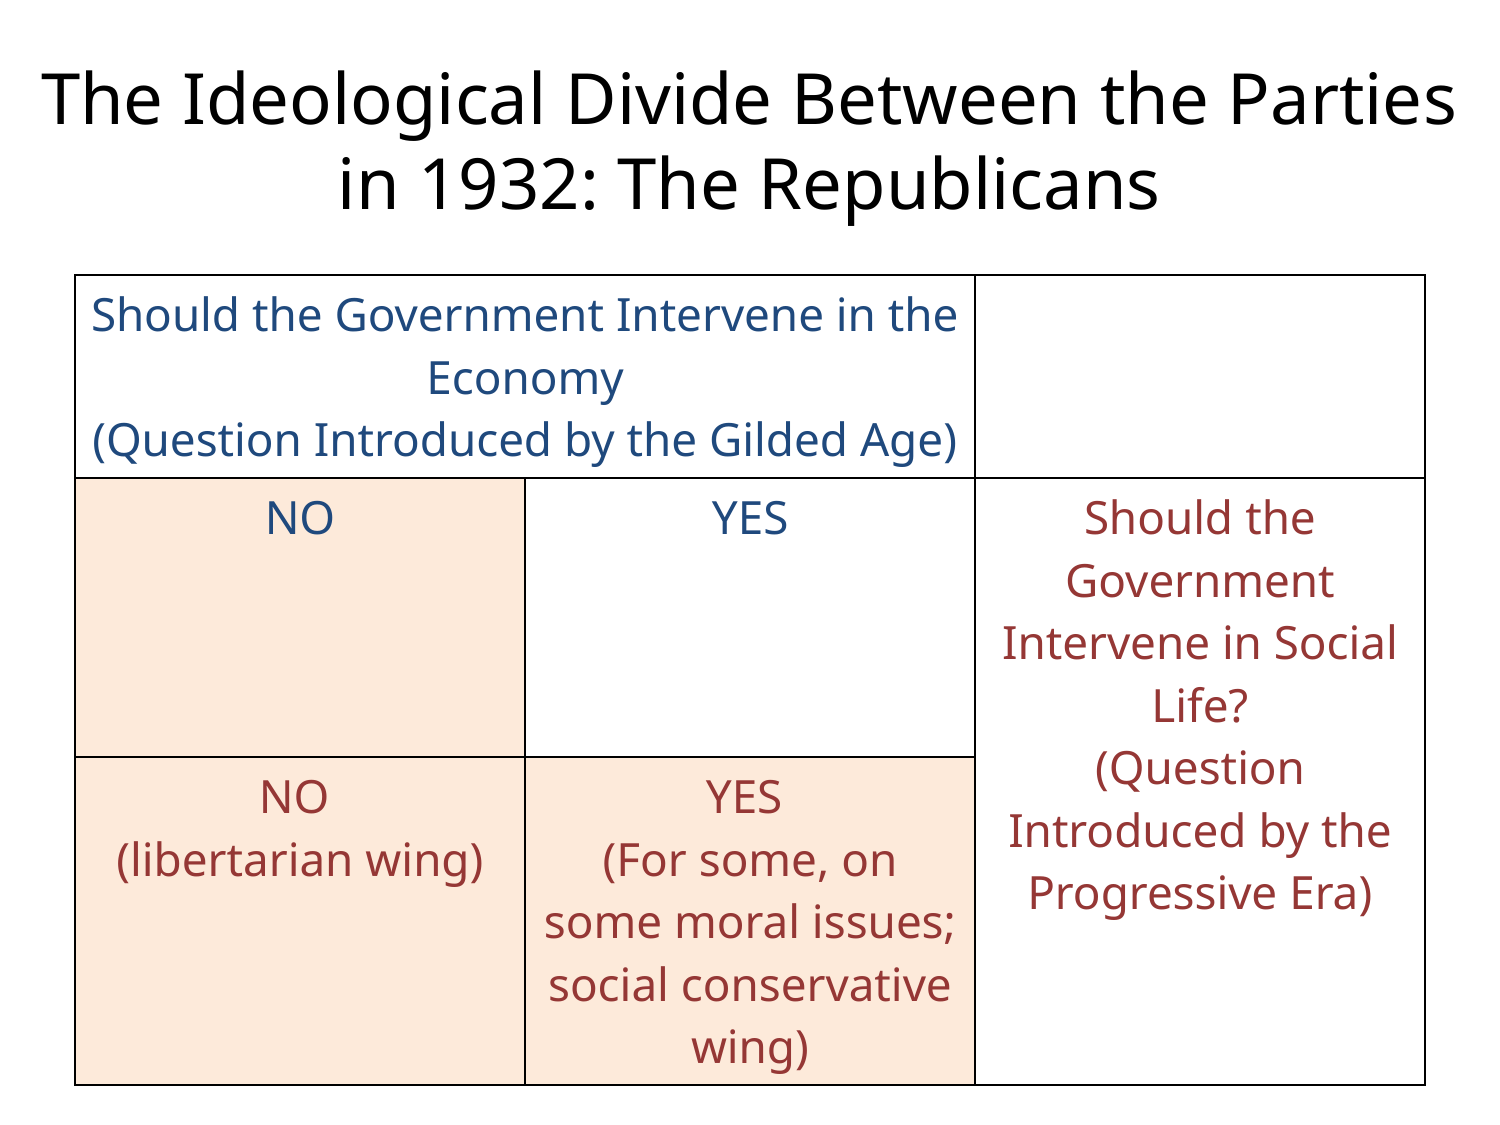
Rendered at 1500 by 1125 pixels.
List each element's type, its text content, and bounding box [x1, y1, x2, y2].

table_cell Should the Government Intervene in Social Life? (Question Introduced by the Progressive Era) [976, 479, 1424, 1084]
title The Ideological Divide Between the Parties in 1932: The Republicans [0, 45, 1500, 233]
table_cell NO [76, 479, 524, 756]
table_cell YES [526, 479, 974, 756]
table_cell NO (libertarian wing) [76, 758, 524, 1084]
table_header [976, 276, 1424, 477]
table_cell YES (For some, on some moral issues; social conservative wing) [526, 758, 974, 1084]
table_header Should the Government Intervene in the Economy (Question Introduced by the Gilded Age) [76, 276, 974, 477]
